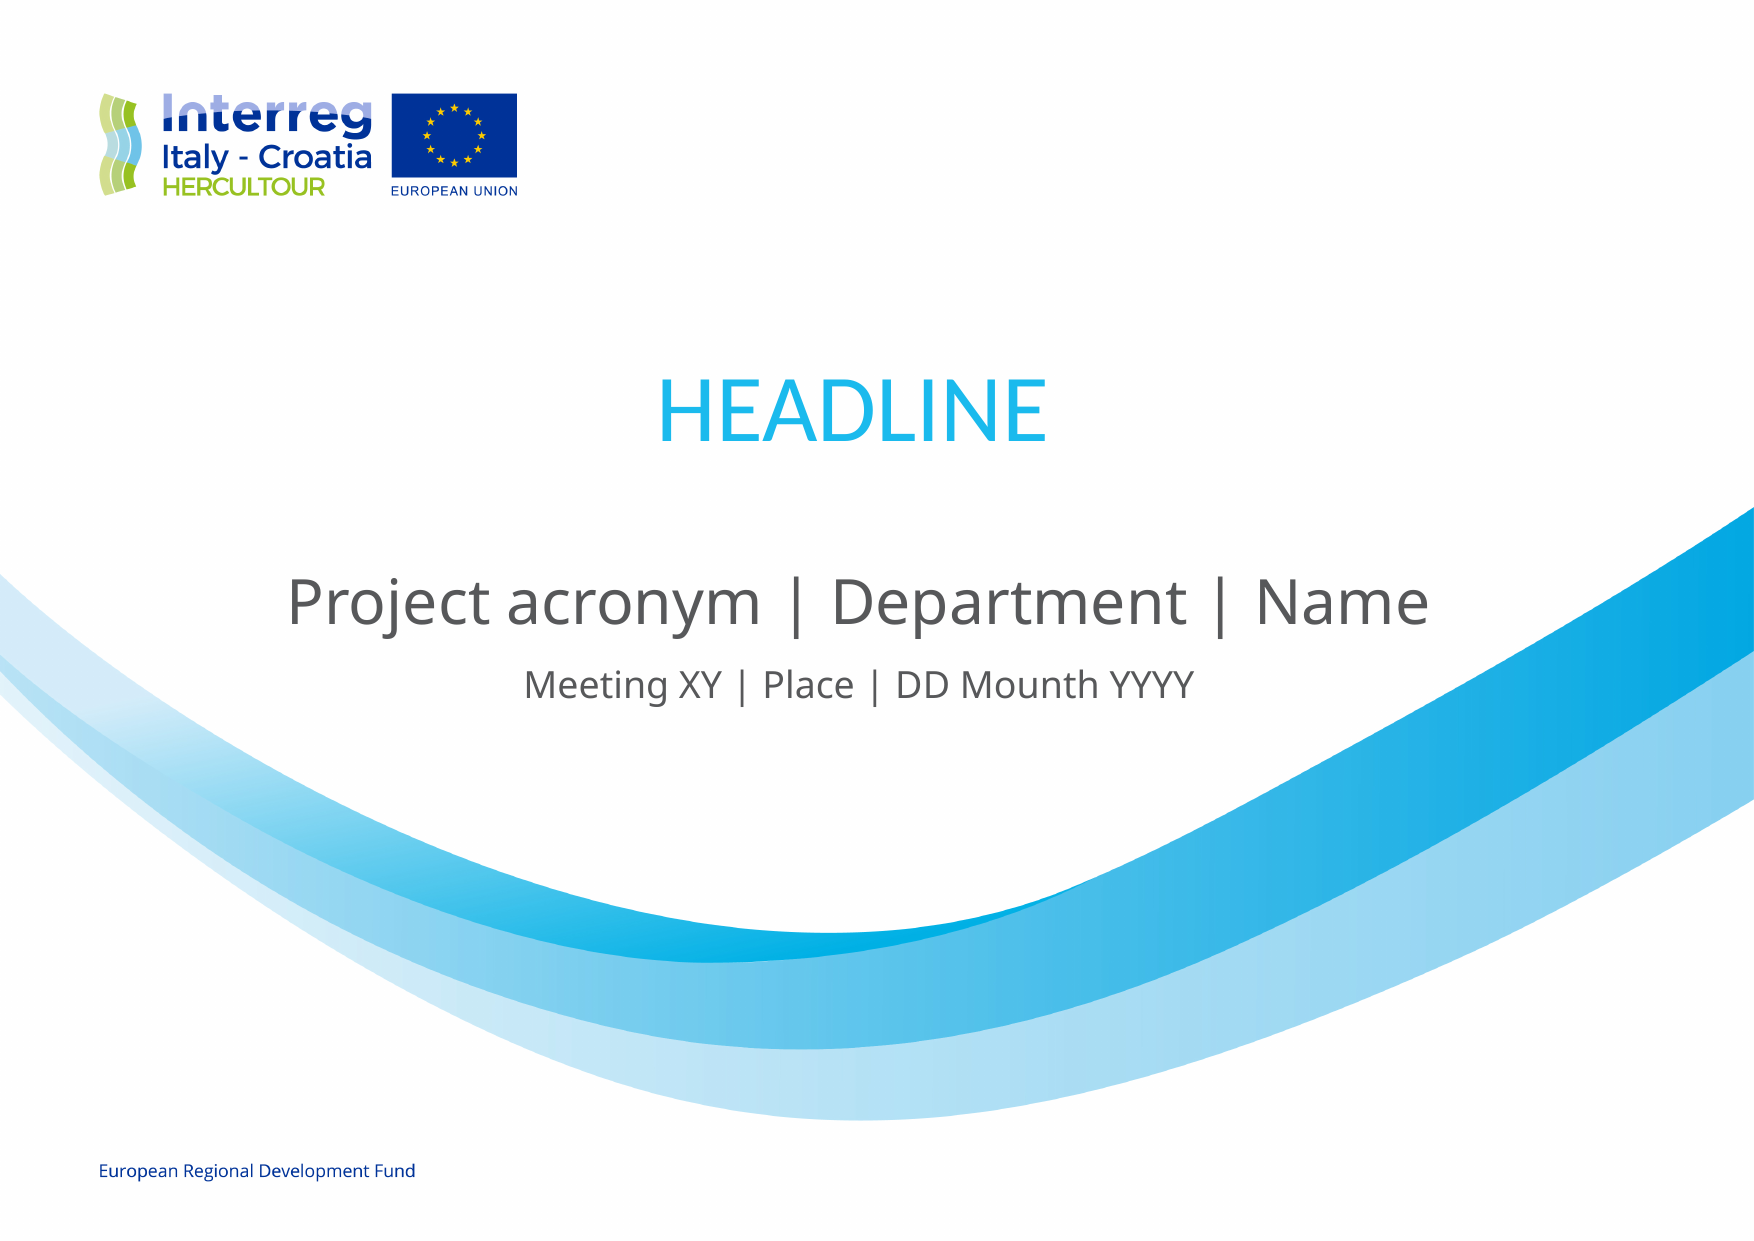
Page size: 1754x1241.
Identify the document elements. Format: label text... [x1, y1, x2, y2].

text_box Meeting XY | Place | DD Mounth YYYY [156, 652, 1563, 716]
text_box Project acronym | Department | Name [156, 553, 1563, 646]
picture [0, 0, 1754, 1241]
text_box HEADLINE [427, 337, 1279, 470]
